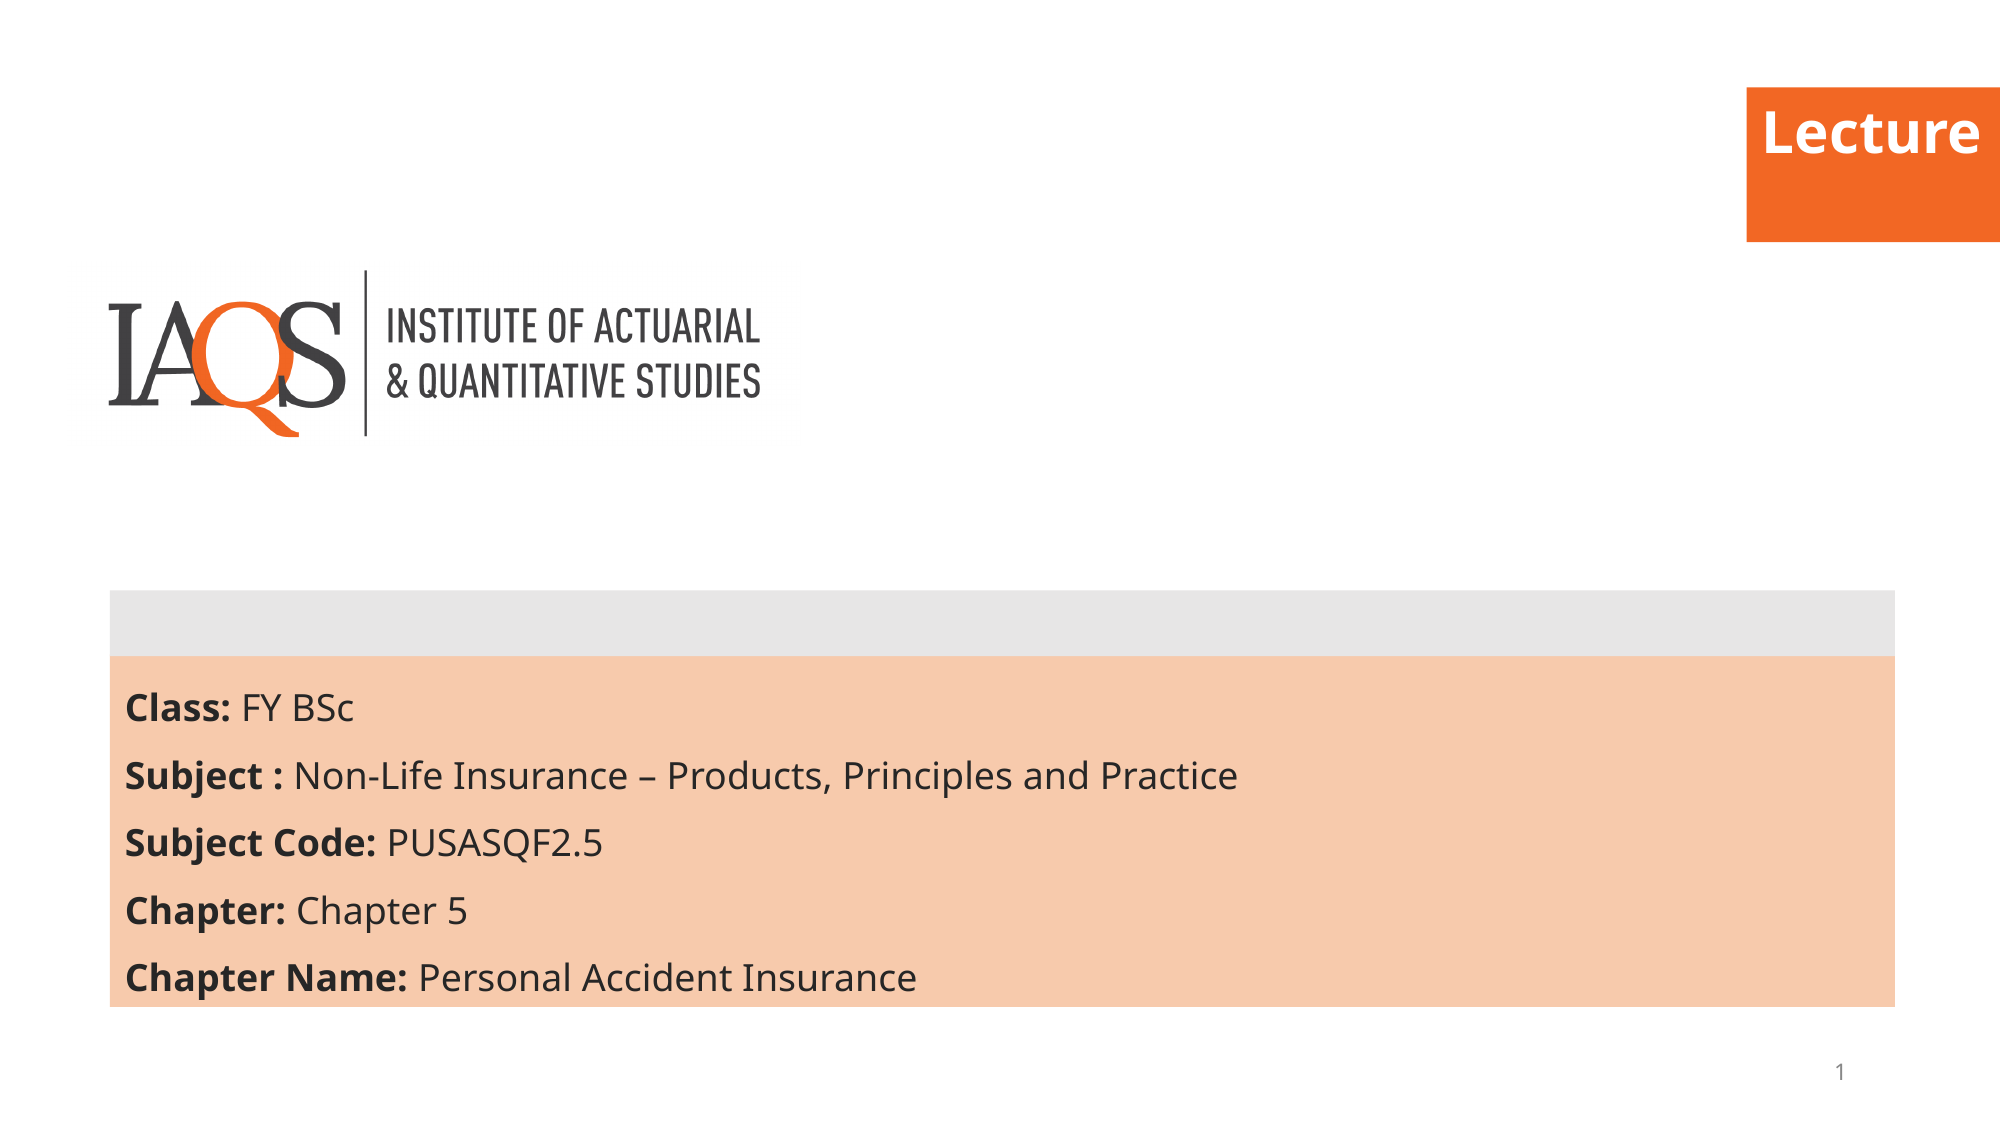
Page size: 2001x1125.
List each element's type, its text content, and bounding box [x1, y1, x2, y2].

text_box Lecture [1746, 87, 2000, 243]
picture [67, 261, 801, 447]
text_box Class: FY BSc Subject : Non-Life Insurance – Products, Principles and Practice Subject Code: PUSASQF2.5 Chapter: Chapter 5 Chapter Name: Personal Accident Insurance [109, 657, 1895, 1007]
text_box [109, 590, 1895, 657]
slide_number ‹#› [1412, 1042, 1863, 1103]
